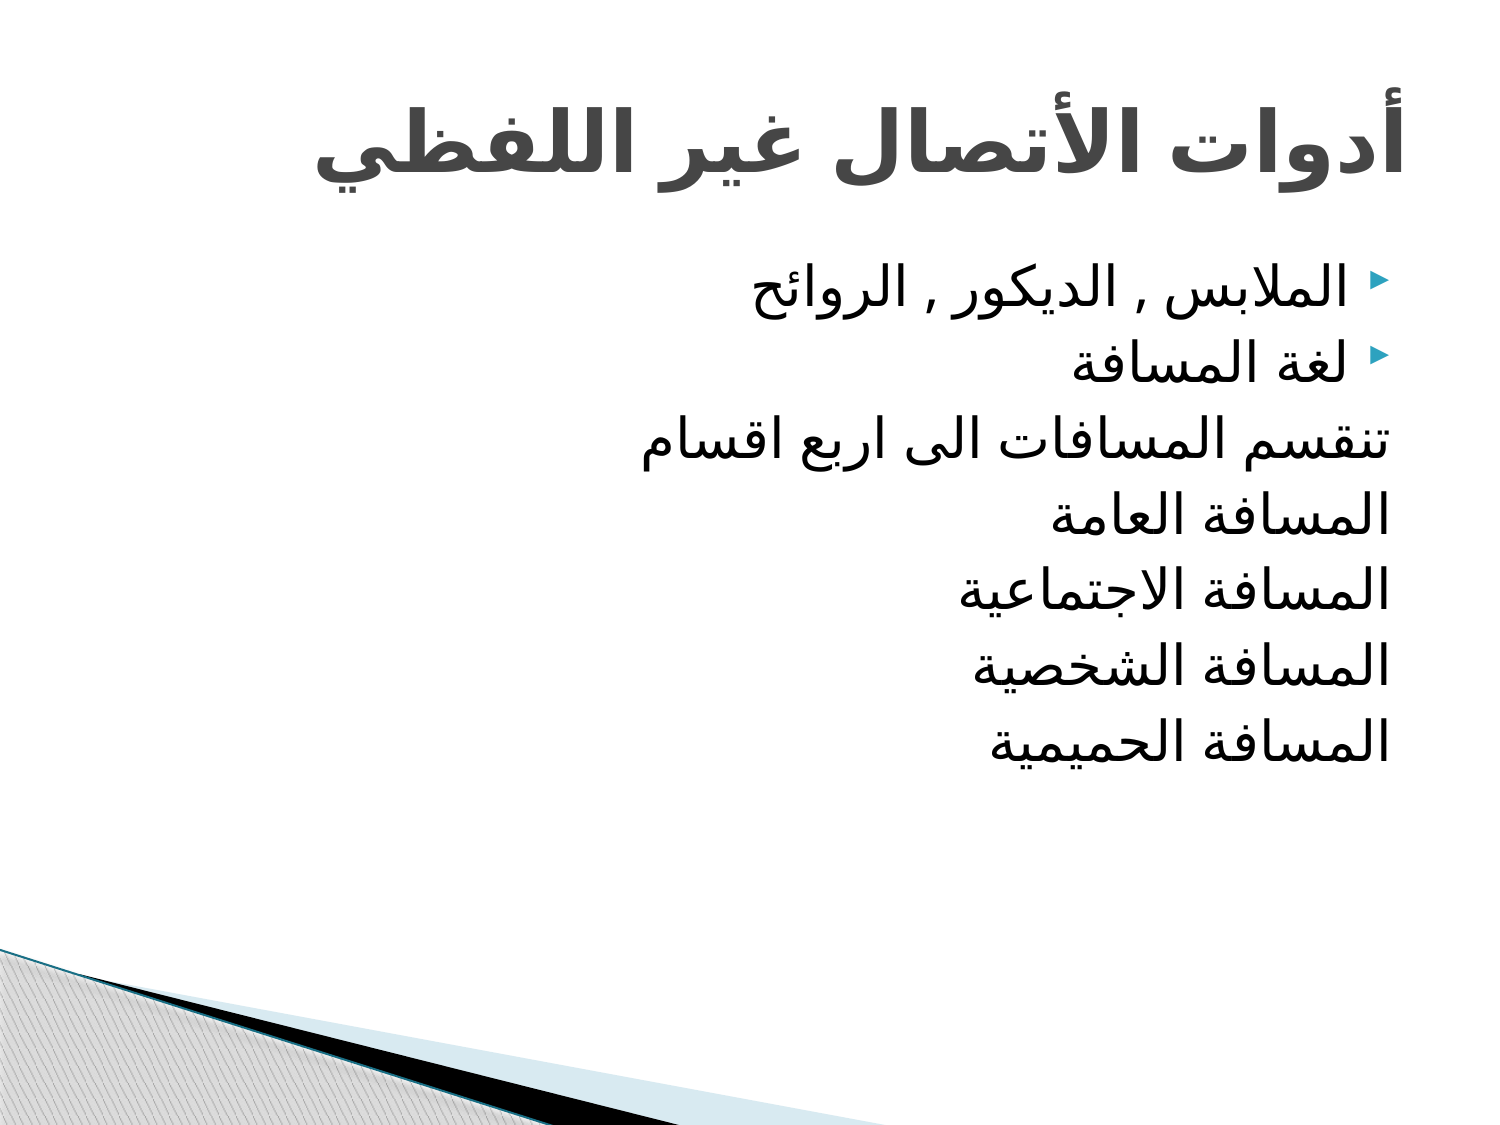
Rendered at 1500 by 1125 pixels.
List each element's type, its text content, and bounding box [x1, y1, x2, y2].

title أدوات الأتصال غير اللفظي [75, 45, 1425, 233]
list الملابس , الديكور , الروائح لغة المسافة تنقسم المسافات الى اربع اقسام المسافة العامة المسافة الاجتماعية المسافة الشخصية المسافة الحميمية [75, 243, 1425, 986]
